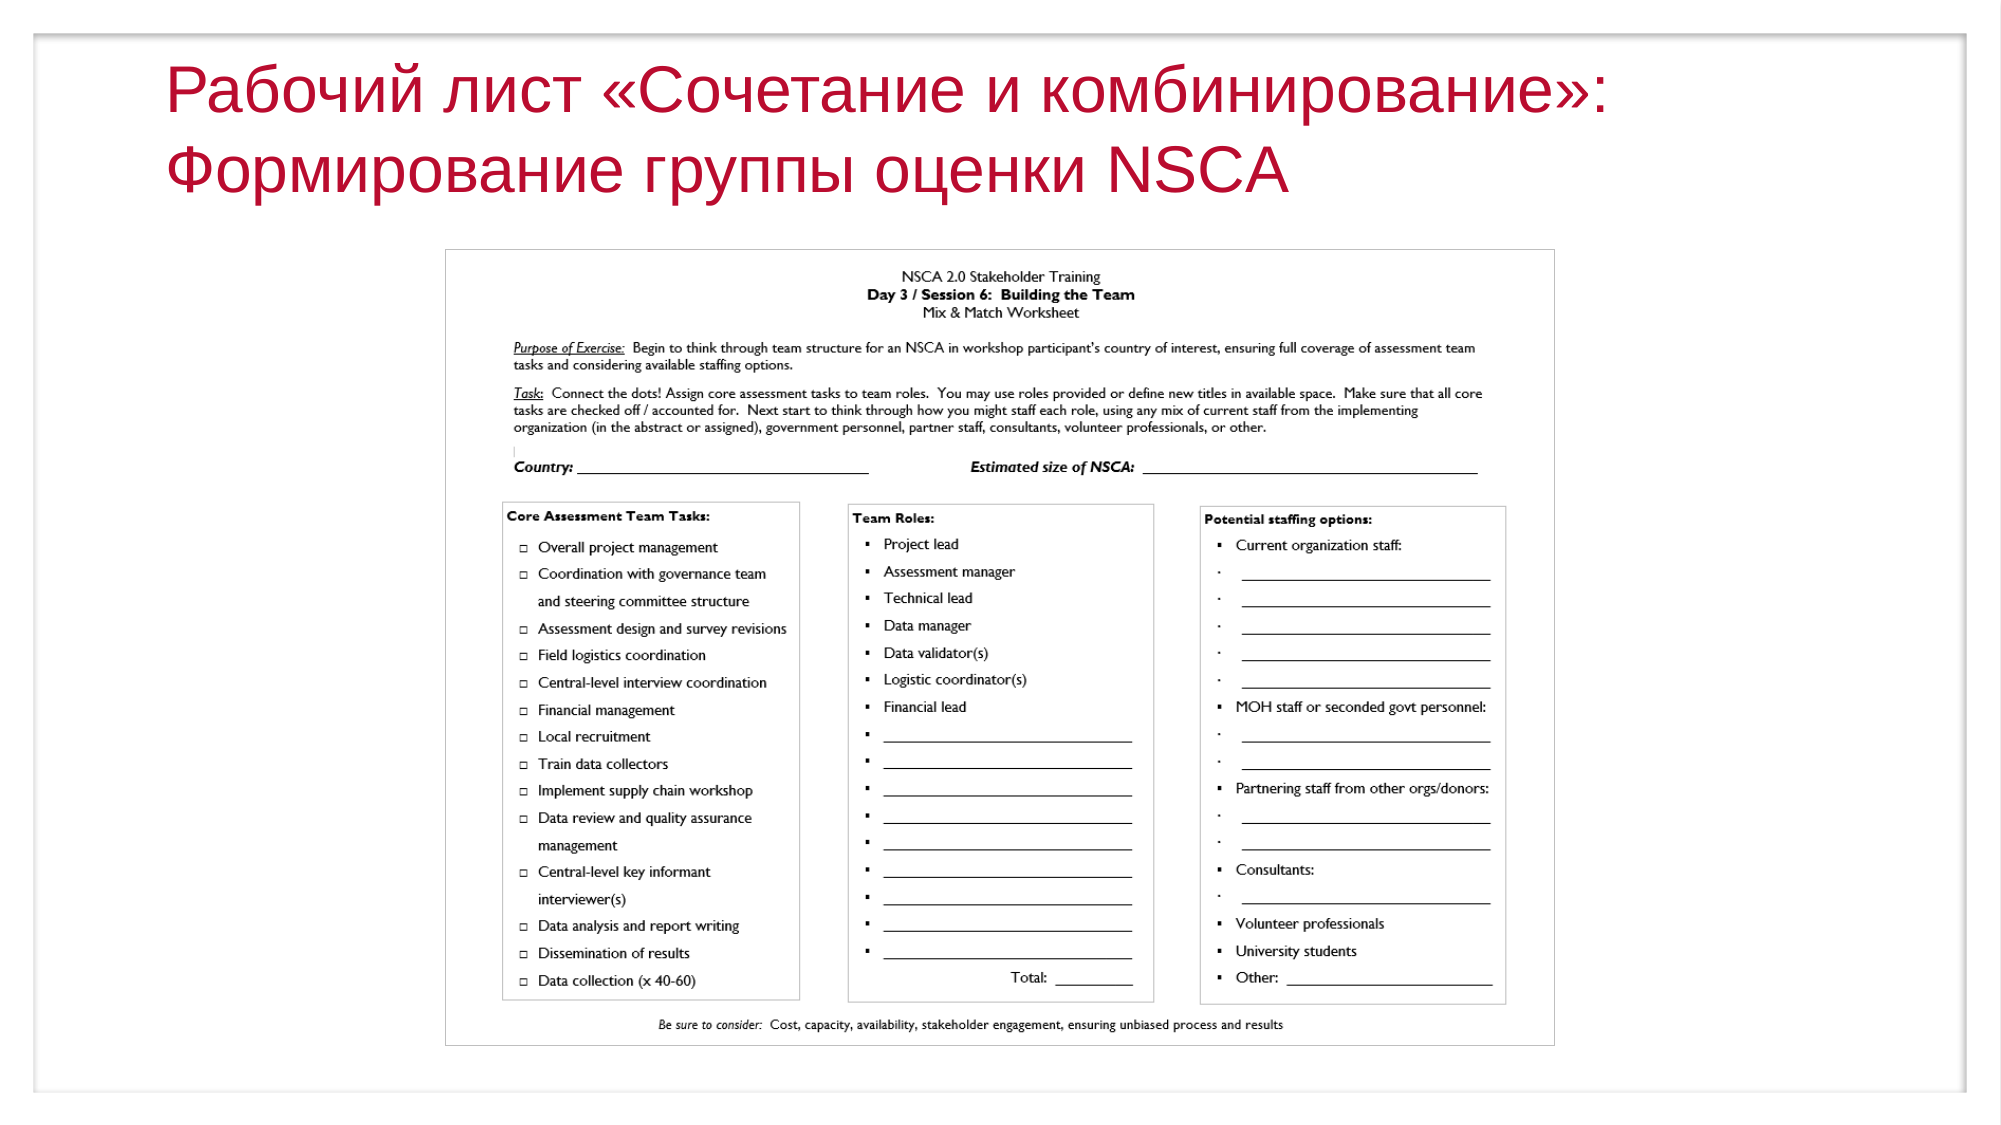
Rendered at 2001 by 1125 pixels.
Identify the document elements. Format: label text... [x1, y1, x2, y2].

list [445, 248, 1555, 1046]
title Рабочий лист «Сочетание и комбинирование»: Формирование группы оценки NSCA [150, 37, 1851, 213]
